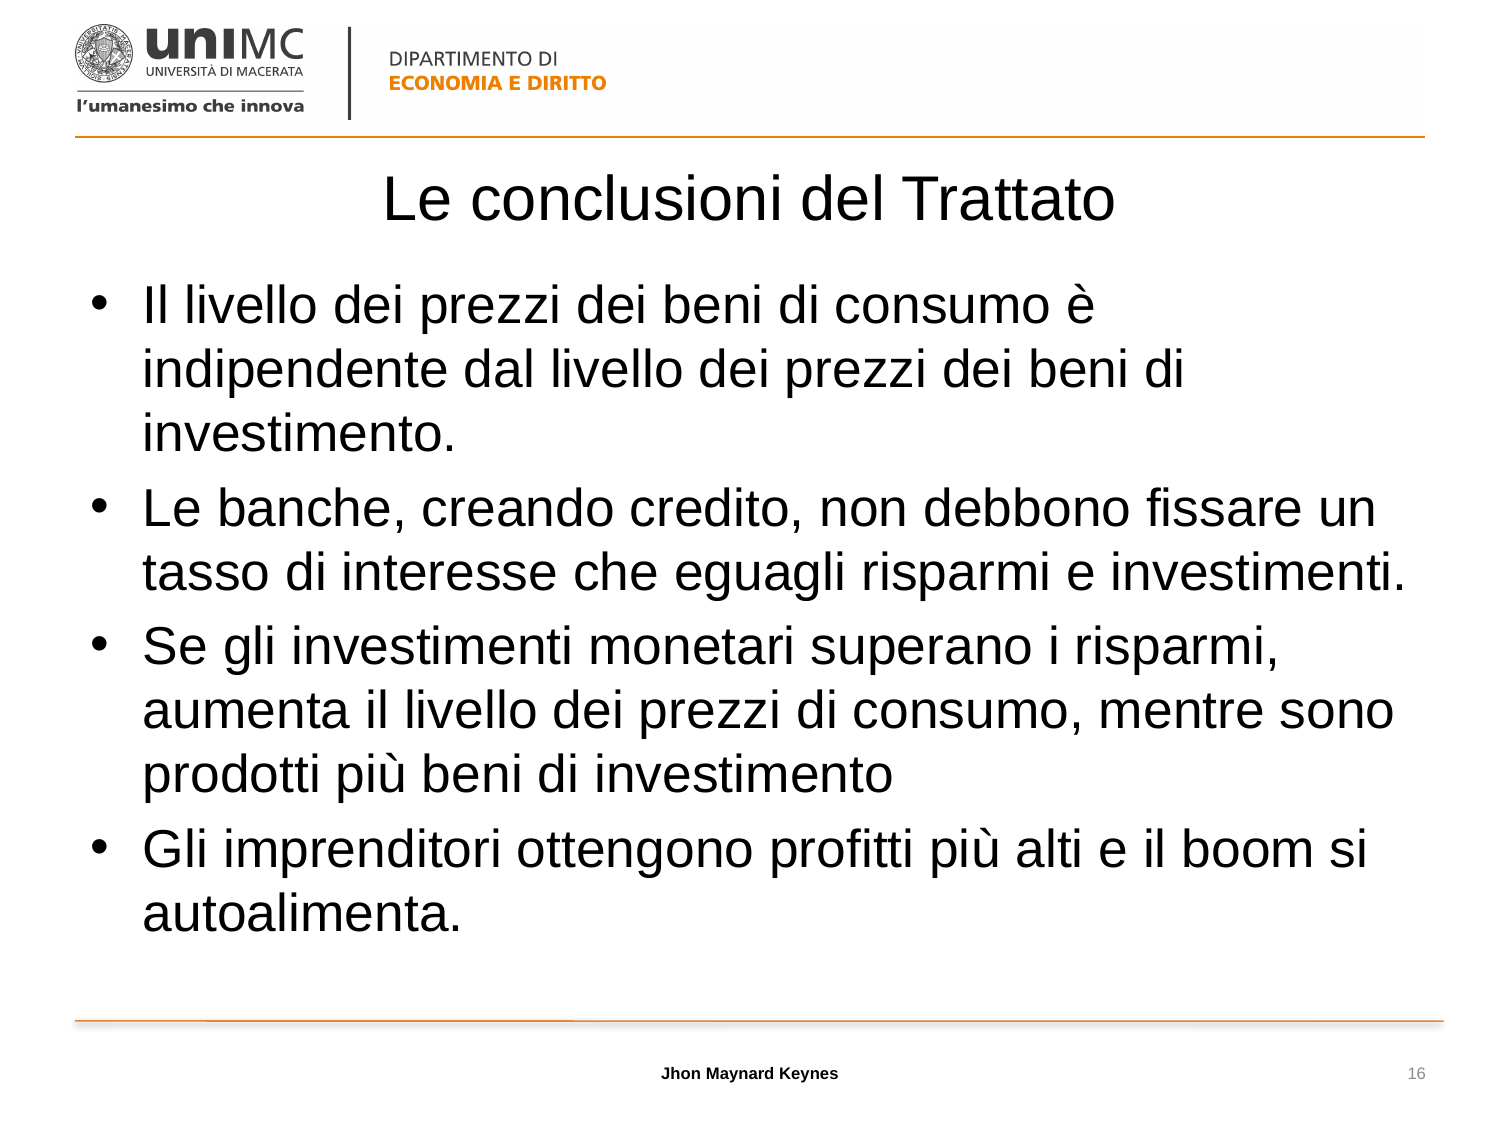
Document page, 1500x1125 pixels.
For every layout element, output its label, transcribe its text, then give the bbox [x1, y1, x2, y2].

list Il livello dei prezzi dei beni di consumo è indipendente dal livello dei prezzi dei beni di investimento. Le banche, creando credito, non debbono fissare un tasso di interesse che eguagli risparmi e investimenti. Se gli investimenti monetari superano i risparmi, aumenta il livello dei prezzi di consumo, mentre sono prodotti più beni di investimento Gli imprenditori ottengono profitti più alti e il boom si autoalimenta. [75, 262, 1425, 1005]
picture [75, 24, 1425, 138]
title Le conclusioni del Trattato [75, 149, 1425, 241]
footer Jhon Maynard Keynes [512, 1042, 988, 1103]
slide_number 16 [1091, 1042, 1442, 1103]
